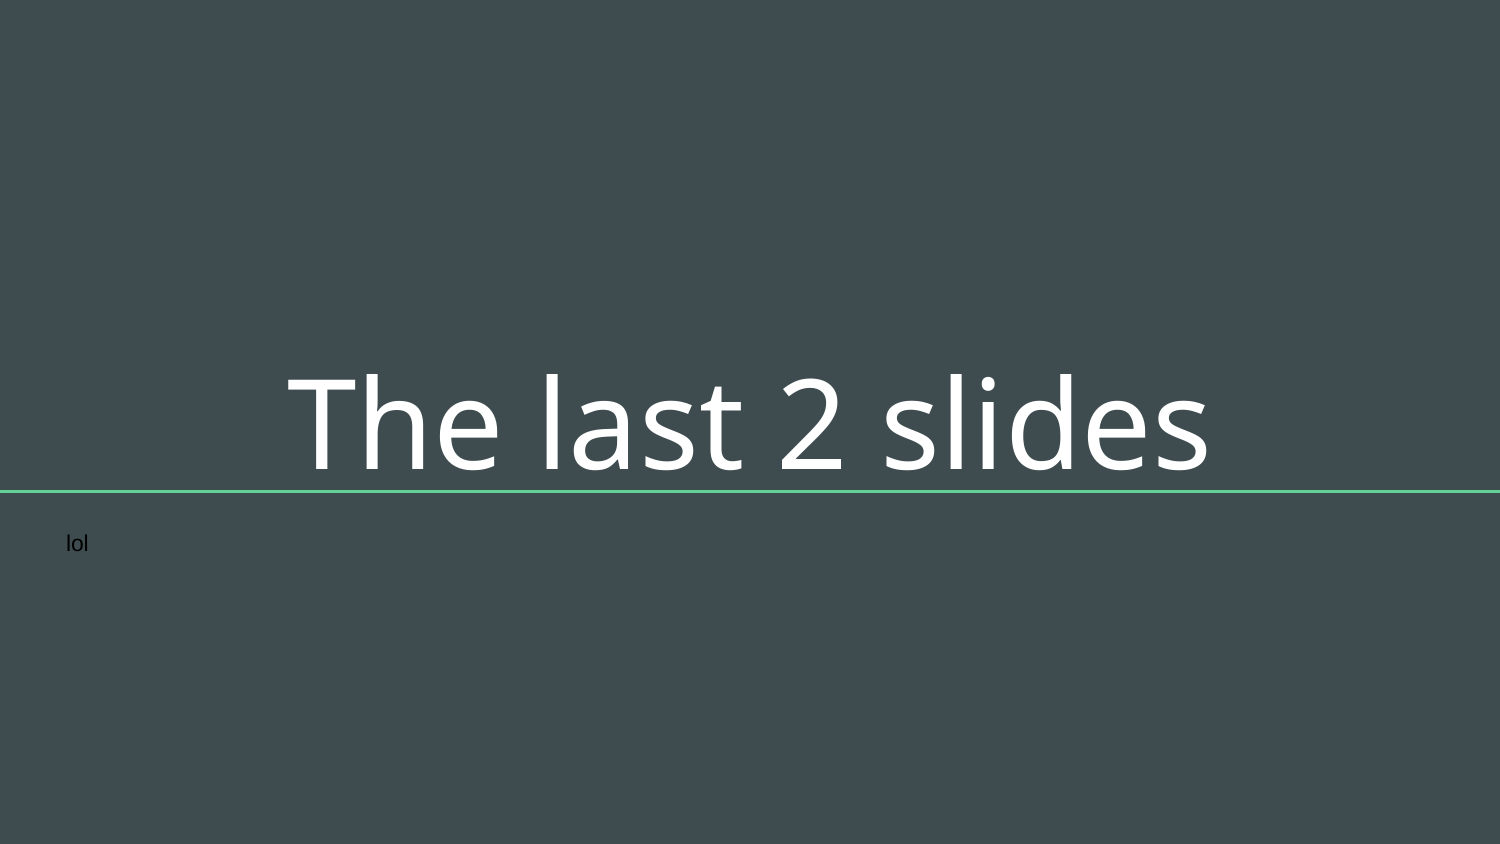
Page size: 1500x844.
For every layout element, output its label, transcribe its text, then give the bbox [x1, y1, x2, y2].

title The last 2 slides [51, 58, 1449, 509]
subtitle lol [51, 509, 1449, 640]
